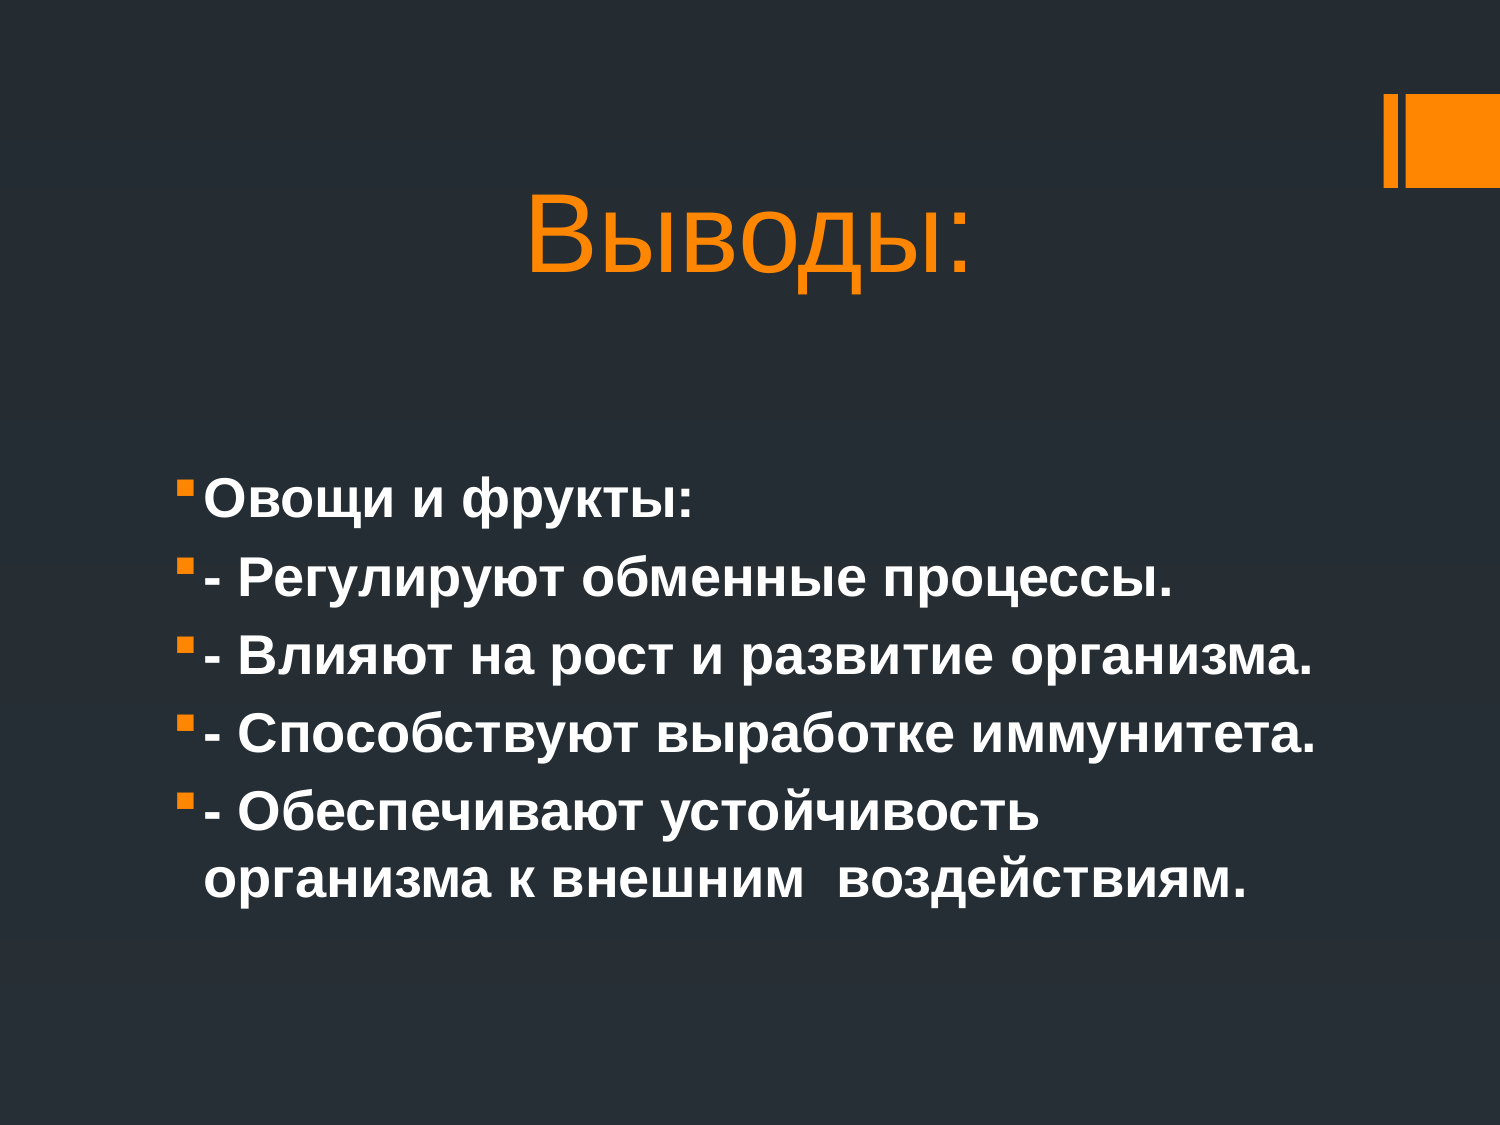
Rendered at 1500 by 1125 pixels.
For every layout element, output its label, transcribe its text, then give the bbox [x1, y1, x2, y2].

list Овощи и фрукты: - Регулируют обменные процессы. - Влияют на рост и развитие организма. - Способствуют выработке иммунитета. - Обеспечивают устойчивость организма к внешним воздействиям. [150, 454, 1350, 1035]
title Выводы: [150, 54, 1350, 303]
